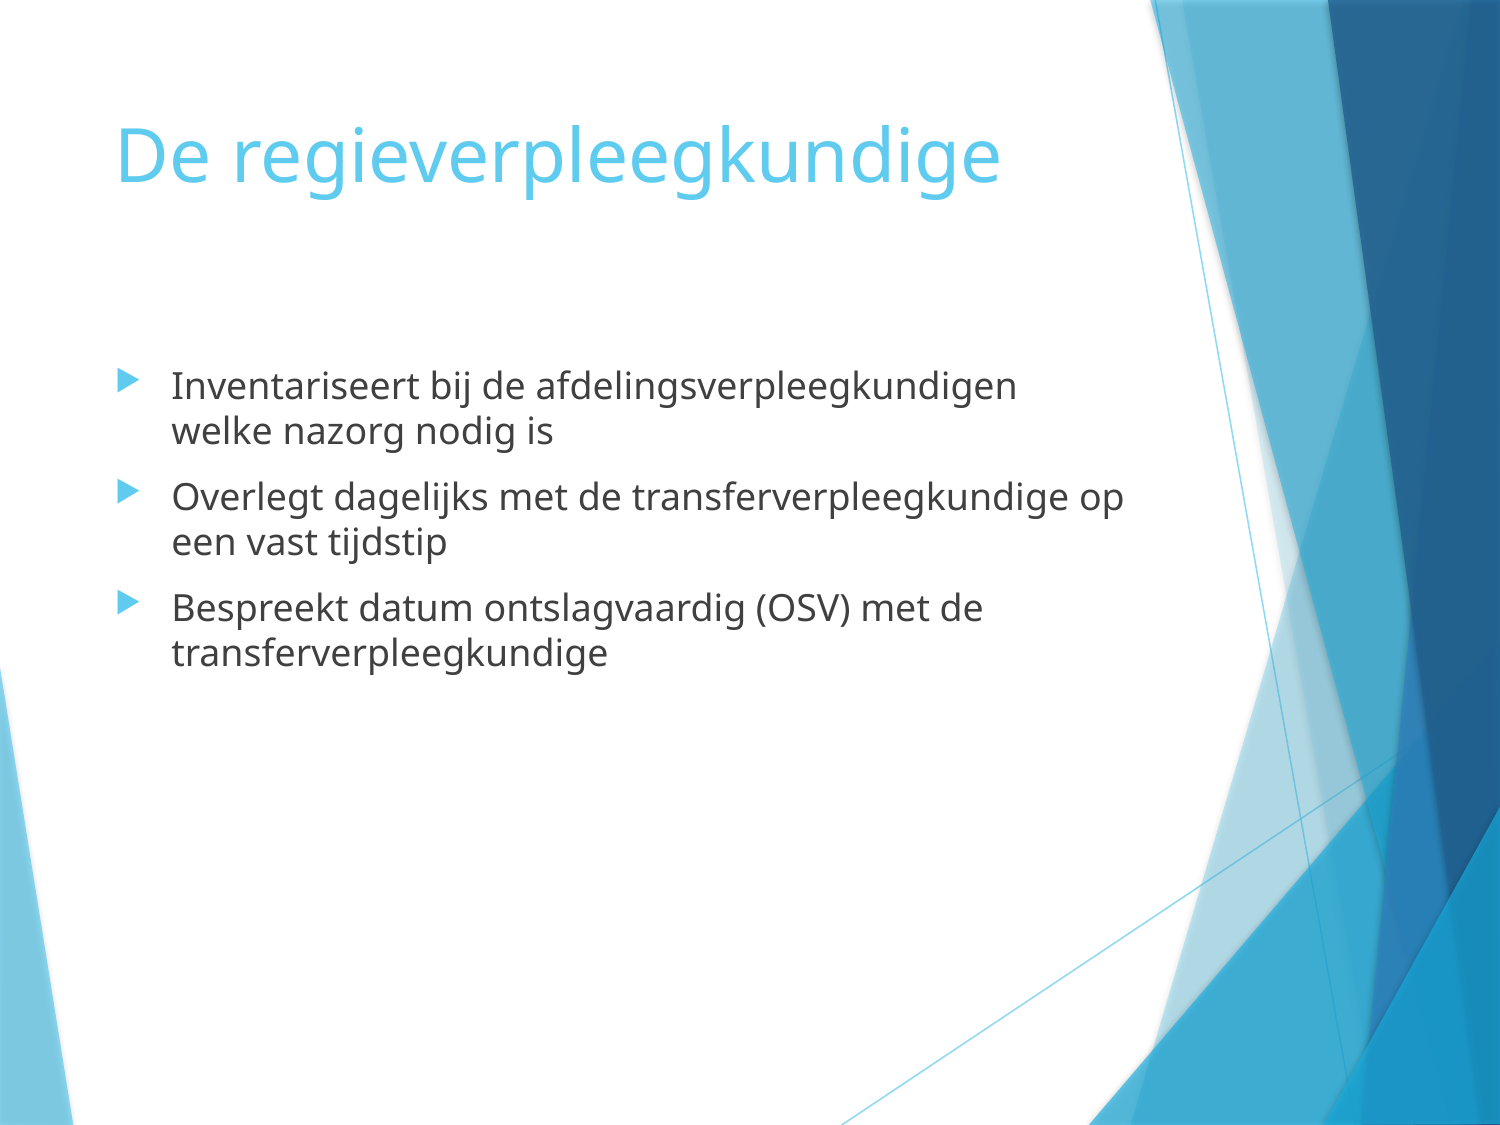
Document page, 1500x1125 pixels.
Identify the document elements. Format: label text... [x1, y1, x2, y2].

title De regieverpleegkundige [99, 99, 1142, 317]
list Inventariseert bij de afdelingsverpleegkundigen welke nazorg nodig is Overlegt dagelijks met de transferverpleegkundige op een vast tijdstip Bespreekt datum ontslagvaardig (OSV) met de transferverpleegkundige [99, 354, 1142, 992]
